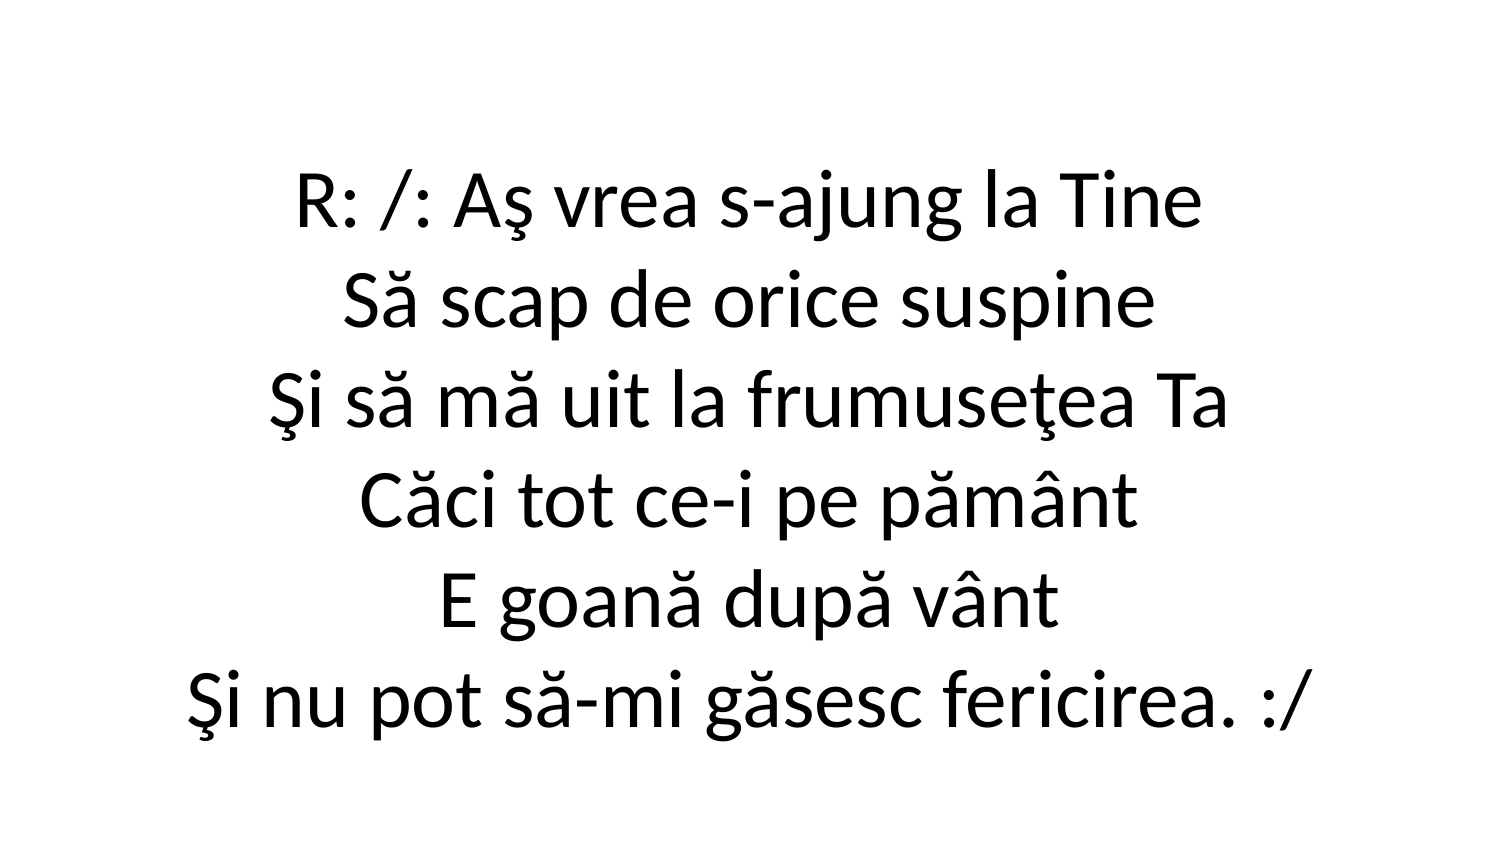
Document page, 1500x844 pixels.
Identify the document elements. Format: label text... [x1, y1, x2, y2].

text_box R: /: Aş vrea s-ajung la Tine Să scap de orice suspine Şi să mă uit la frumuseţea Ta Căci tot ce-i pe pământ E goană după vânt Şi nu pot să-mi găsesc fericirea. :/ [171, 92, 1329, 752]
